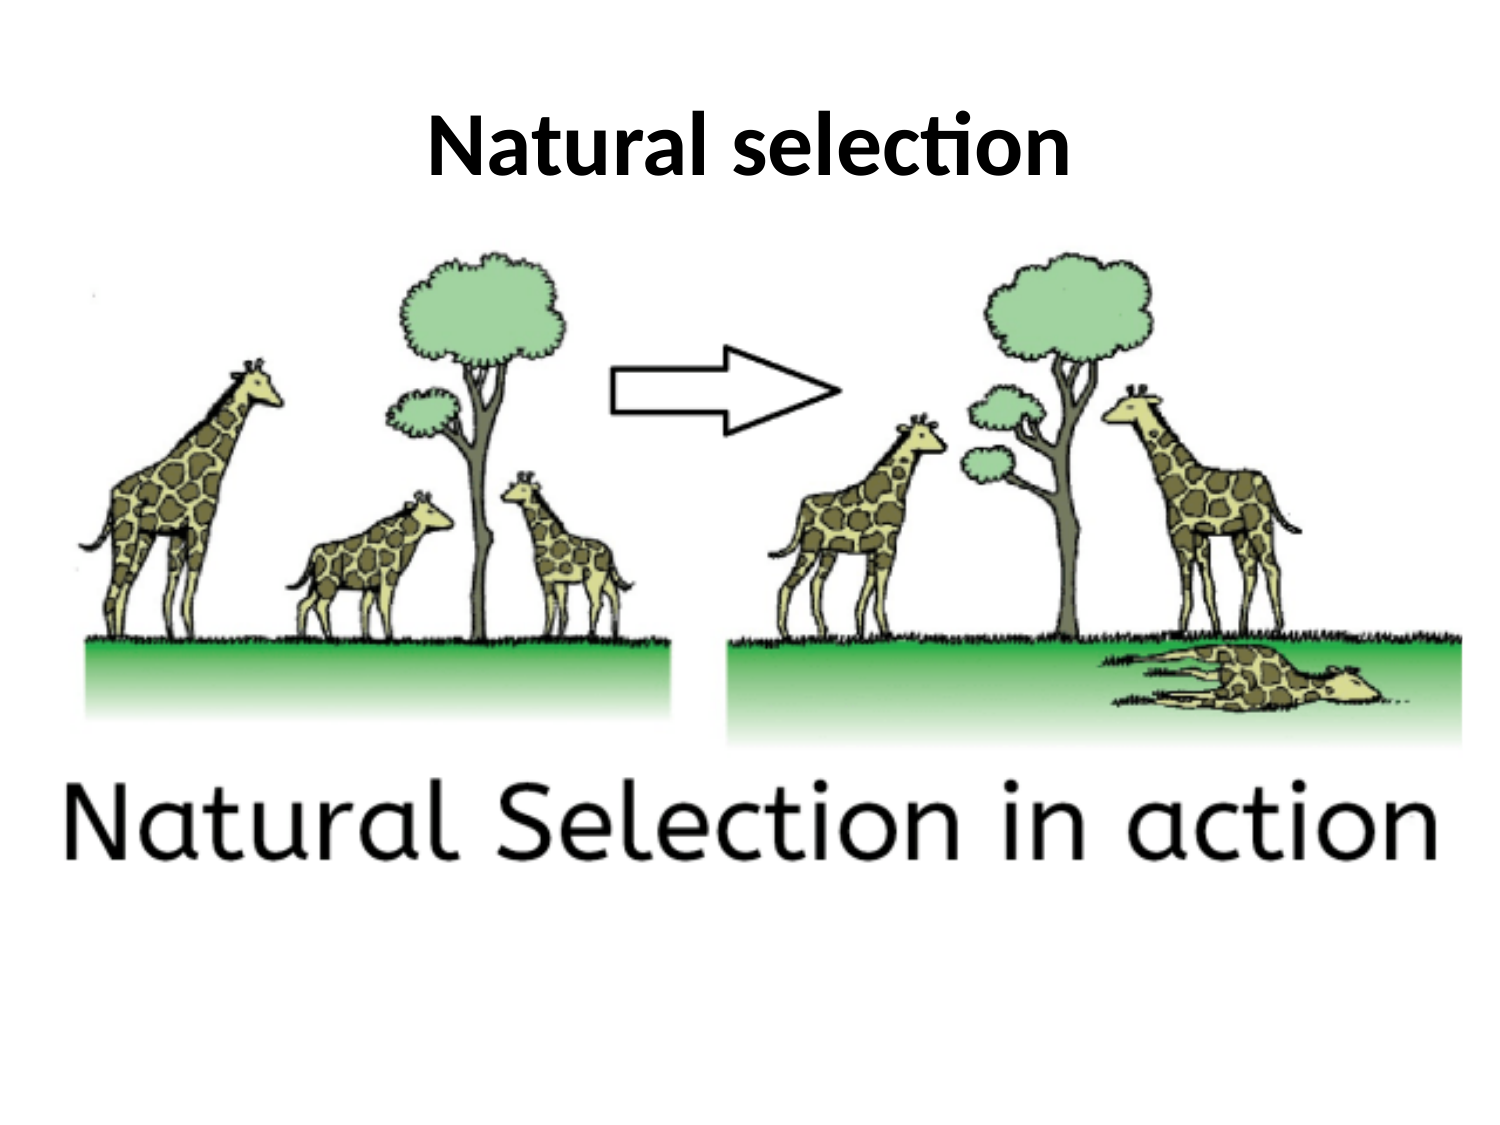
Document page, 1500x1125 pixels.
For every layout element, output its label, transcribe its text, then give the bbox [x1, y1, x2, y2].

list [62, 237, 1463, 898]
title Natural selection [75, 45, 1425, 233]
